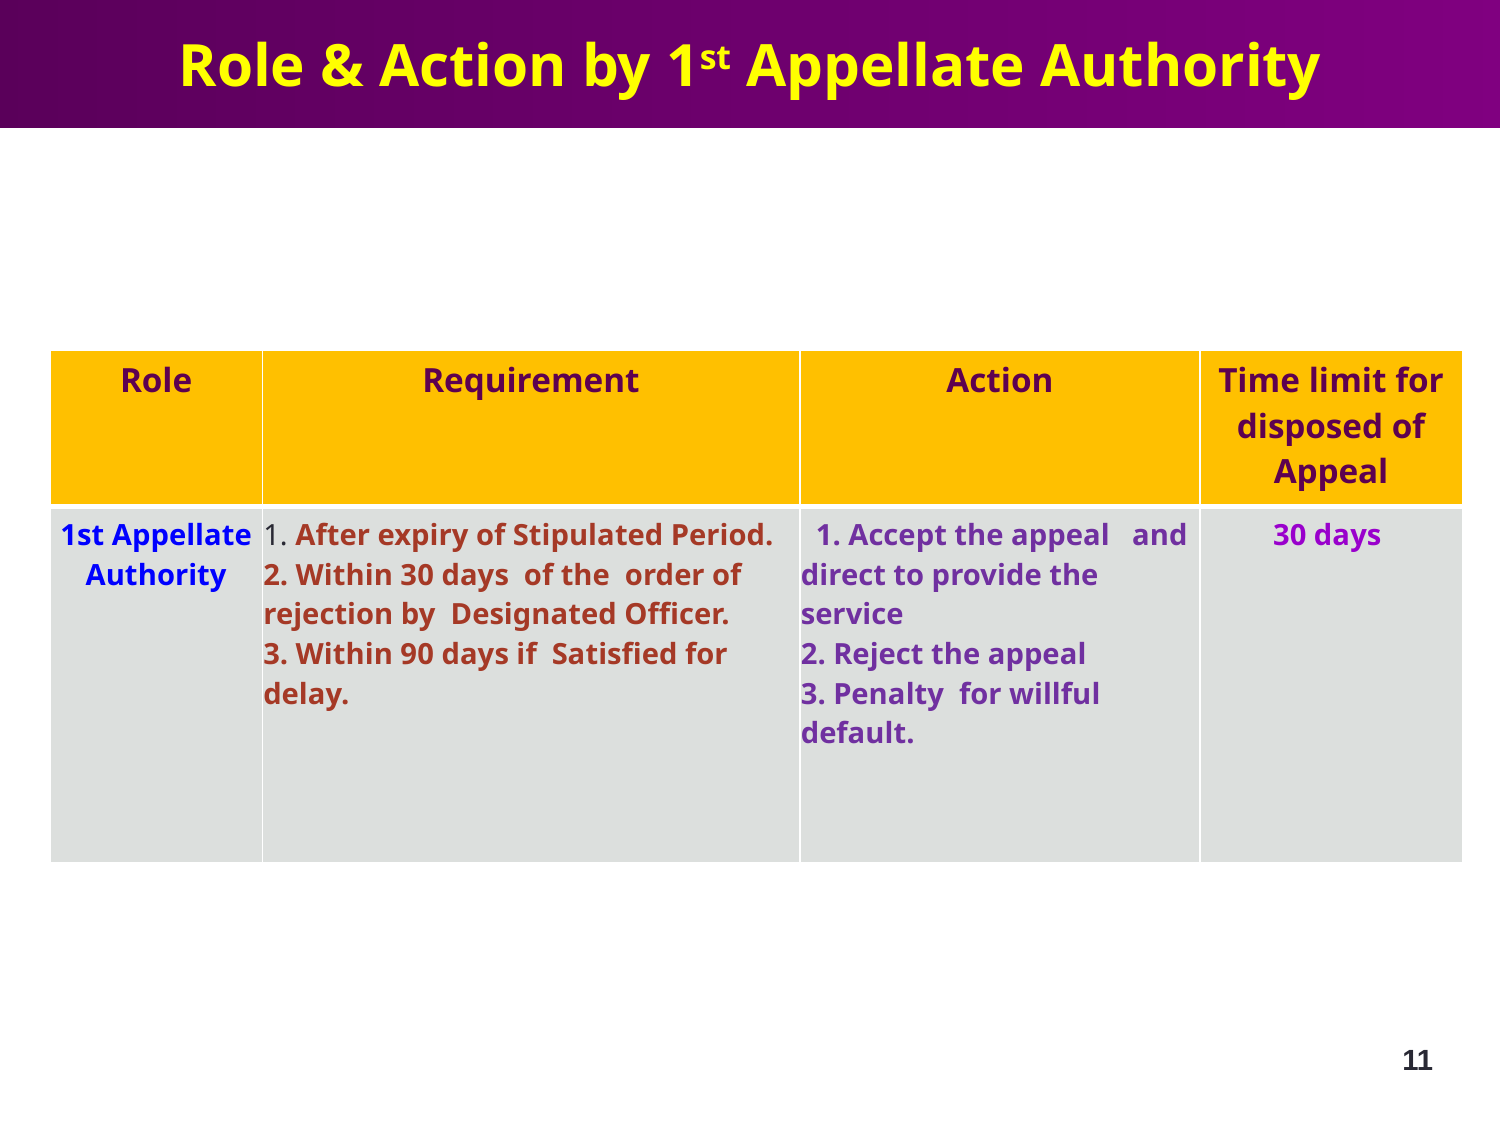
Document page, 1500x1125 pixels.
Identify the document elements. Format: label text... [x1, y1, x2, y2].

table_cell 1. After expiry of Stipulated Period. 2. Within 30 days of the order of rejection by Designated Officer. 3. Within 90 days if Satisfied for delay. [263, 509, 799, 862]
table_cell 1. Accept the appeal and direct to provide the service 2. Reject the appeal 3. Penalty for willful default. [801, 509, 1199, 862]
text_box Role & Action by 1st Appellate Authority [0, 0, 1500, 129]
text_box 11 [1387, 1025, 1463, 1092]
table_cell 30 days [1201, 509, 1462, 862]
table_header Time limit for disposed of Appeal [1201, 351, 1462, 504]
table_cell 1st Appellate Authority [51, 509, 262, 862]
table_header Role [51, 351, 262, 504]
table_header Action [801, 351, 1199, 504]
table_header Requirement [263, 351, 799, 504]
